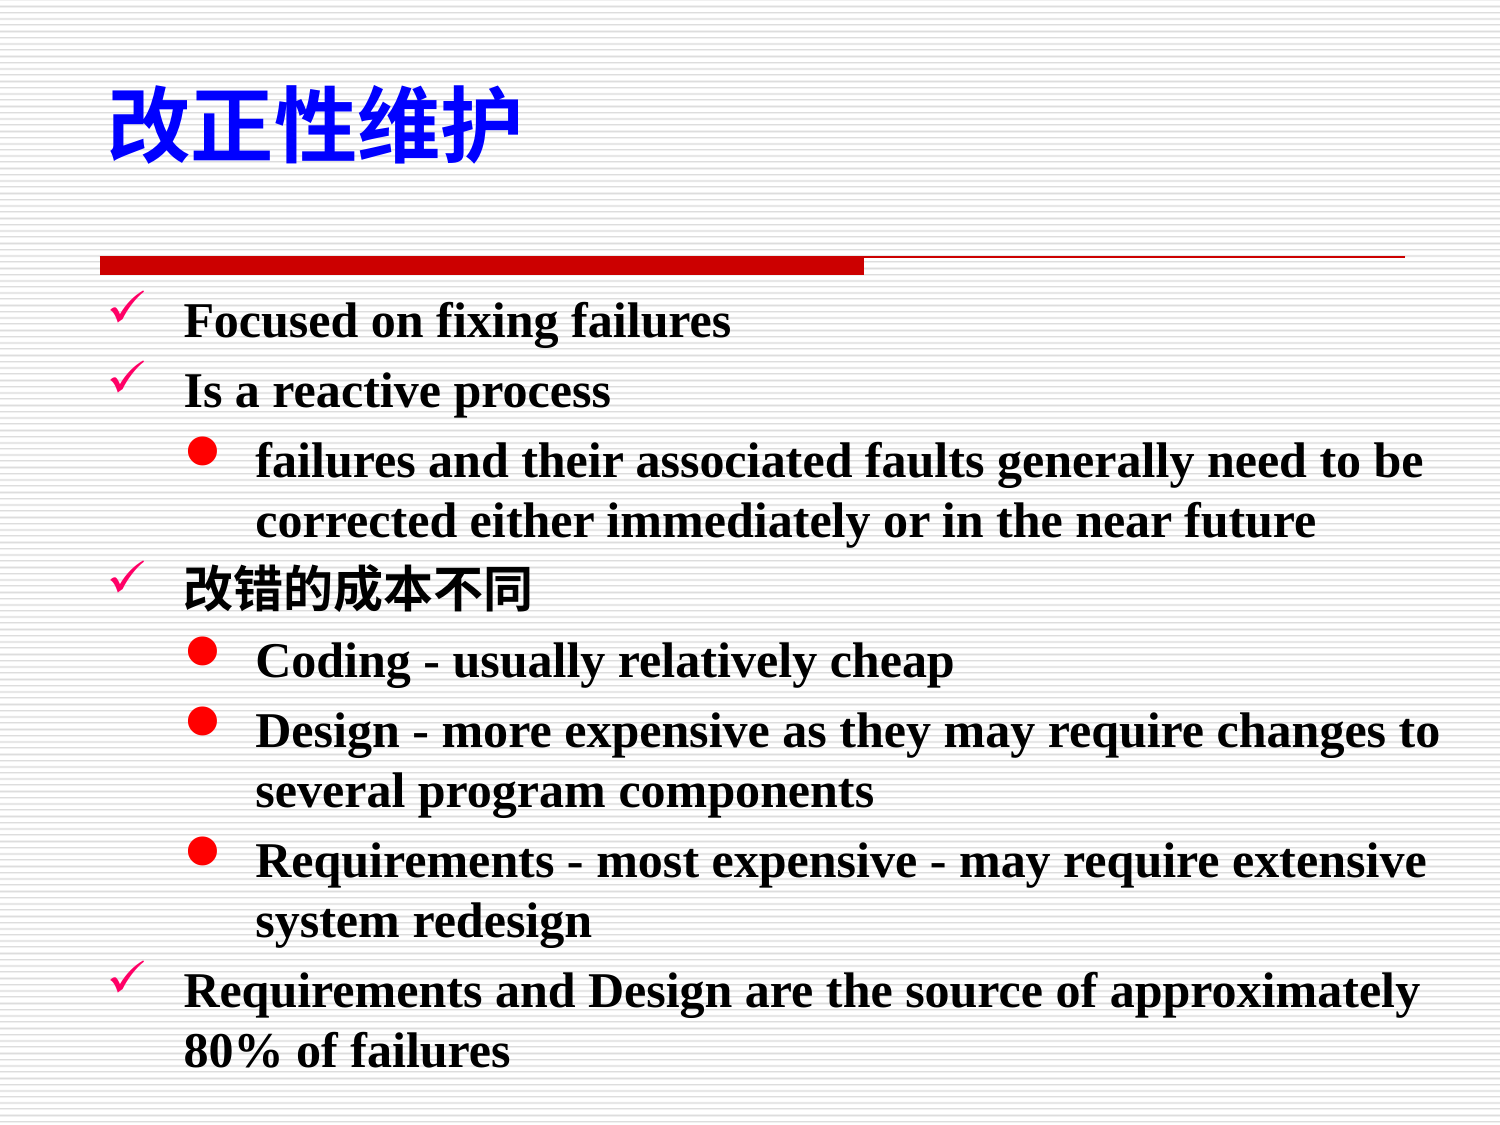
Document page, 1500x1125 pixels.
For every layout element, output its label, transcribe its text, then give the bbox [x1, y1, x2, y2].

picture [0, 0, 1500, 1125]
text_box Focused on fixing failures Is a reactive process failures and their associated faults generally need to be corrected either immediately or in the near future 改错的成本不同 Coding - usually relatively cheap Design - more expensive as they may require changes to several program components Requirements - most expensive - may require extensive system redesign Requirements and Design are the source of approximately 80% of failures [91, 280, 1489, 1125]
text_box 改正性维护 [92, 60, 1268, 186]
